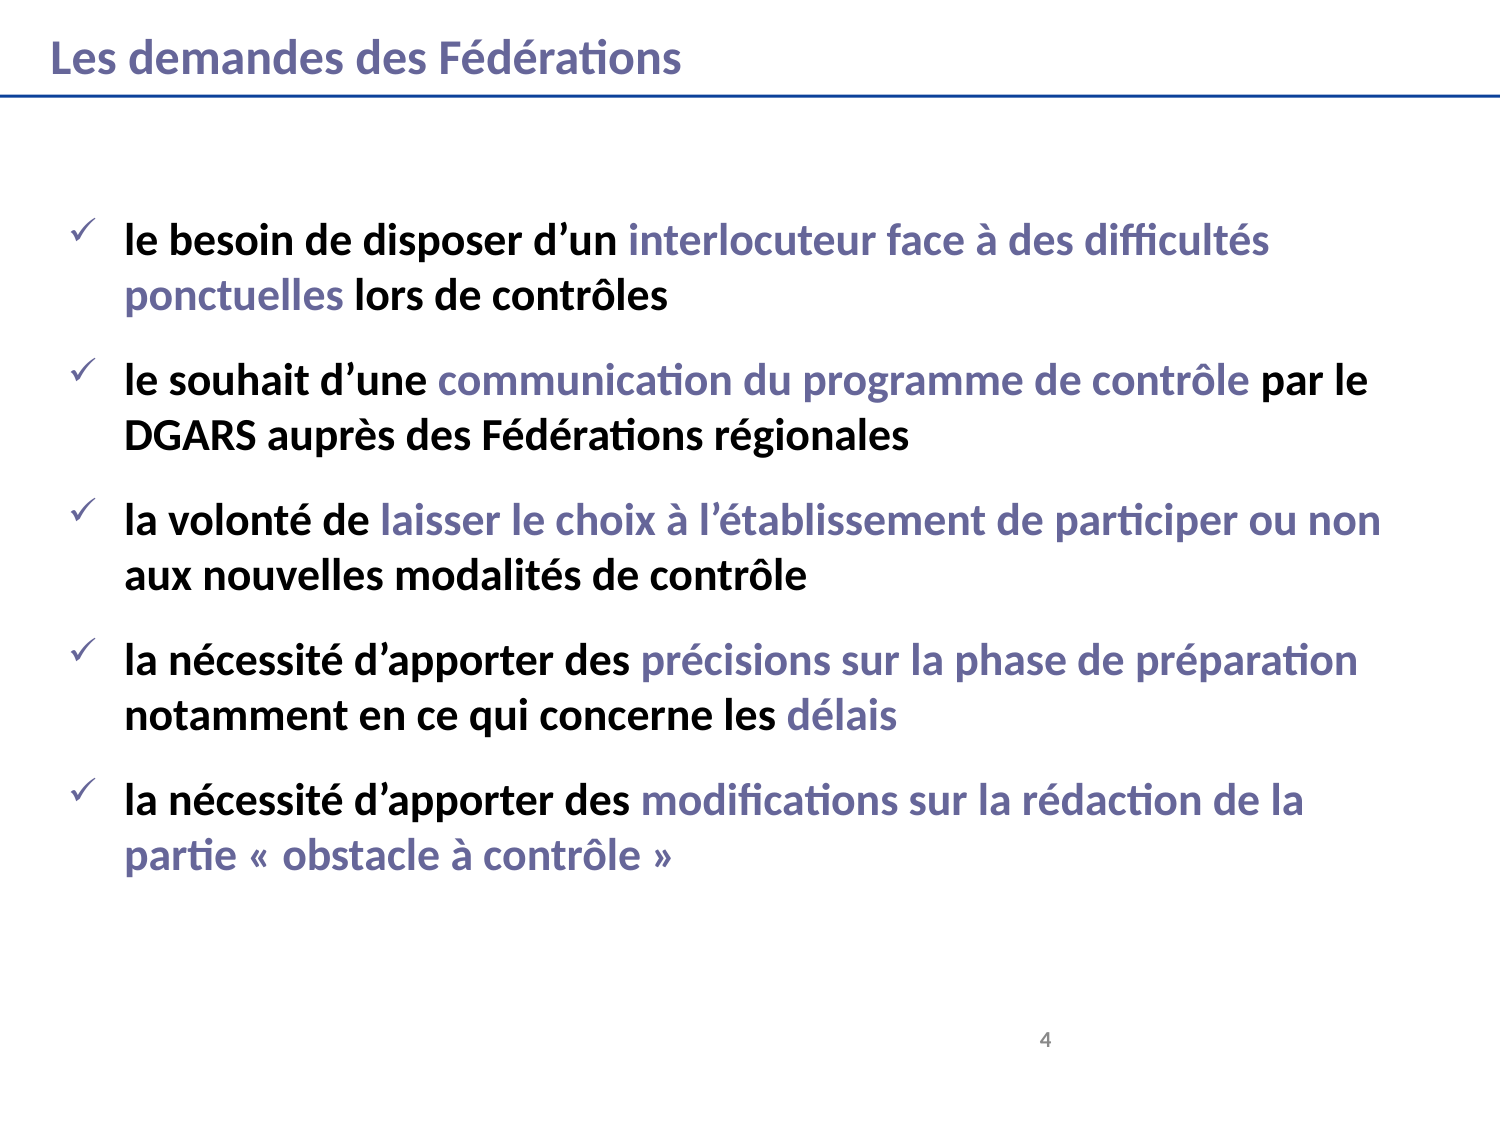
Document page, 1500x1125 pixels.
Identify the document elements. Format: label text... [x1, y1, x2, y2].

title Les demandes des Fédérations [35, 17, 1386, 82]
slide_number 4 [874, 1017, 1225, 1078]
list le besoin de disposer d’un interlocuteur face à des difficultés ponctuelles lors de contrôles le souhait d’une communication du programme de contrôle par le DGARS auprès des Fédérations régionales la volonté de laisser le choix à l’établissement de participer ou non aux nouvelles modalités de contrôle la nécessité d’apporter des précisions sur la phase de préparation notamment en ce qui concerne les délais la nécessité d’apporter des modifications sur la rédaction de la partie « obstacle à contrôle » [53, 202, 1436, 1018]
